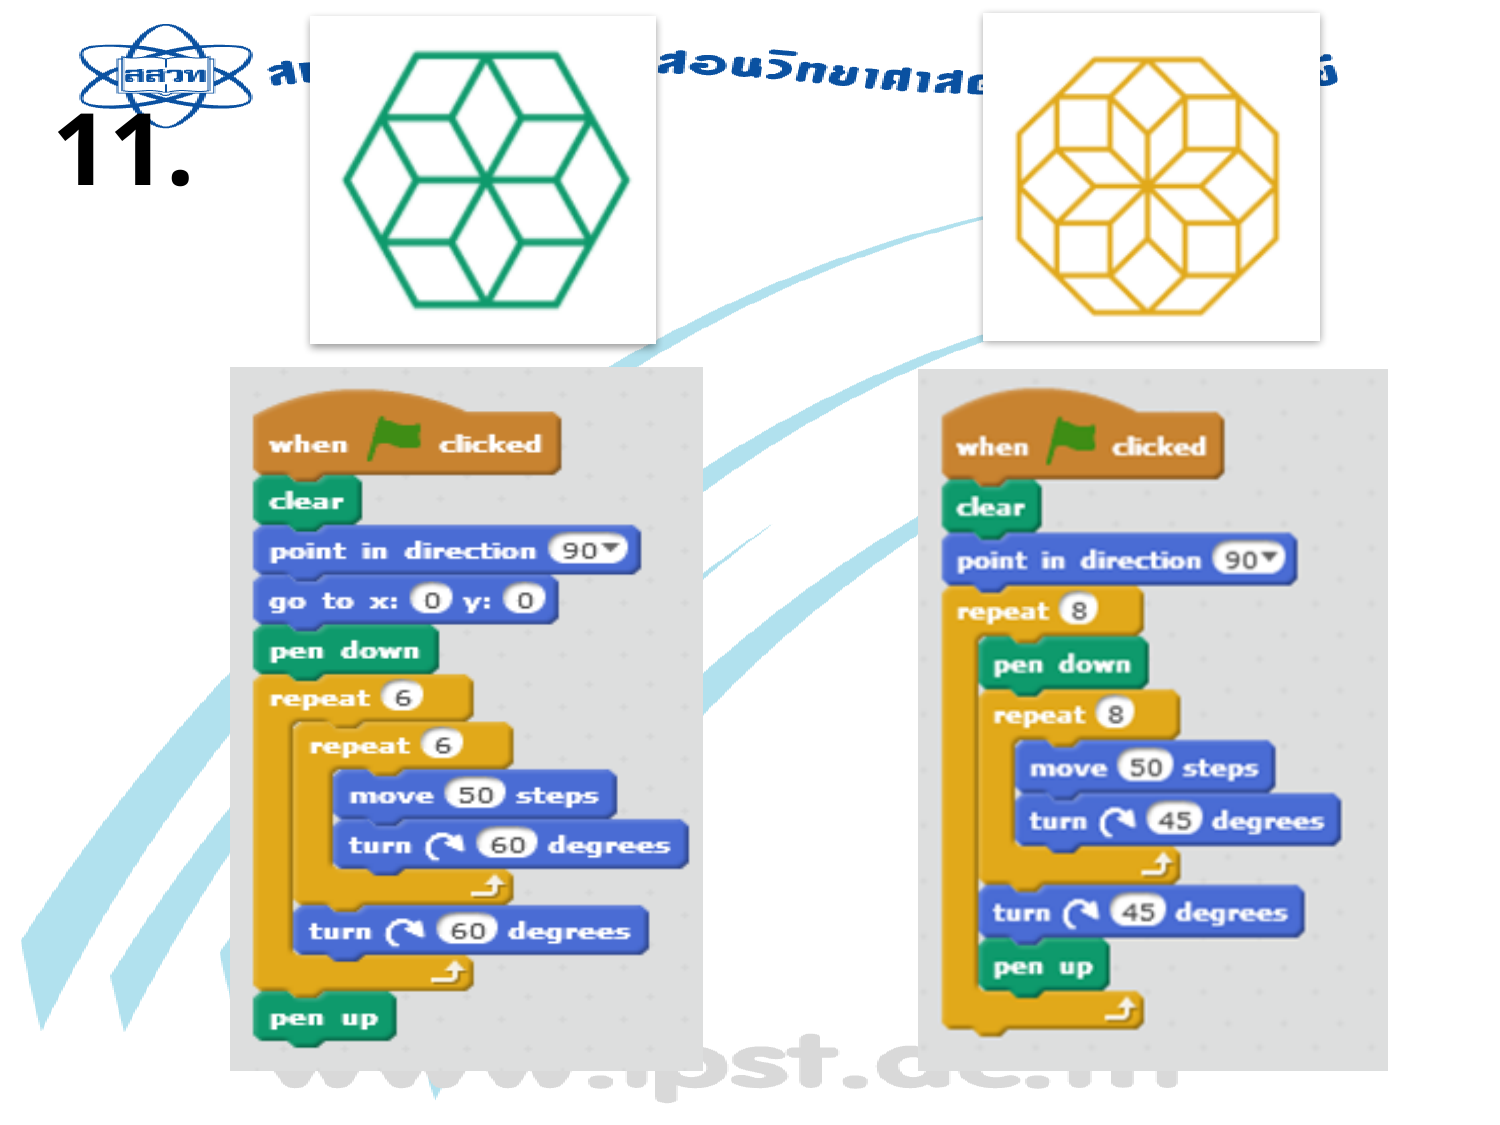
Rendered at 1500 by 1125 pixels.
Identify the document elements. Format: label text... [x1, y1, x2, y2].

text_box 11. [37, 78, 211, 213]
picture [0, 0, 1500, 1125]
